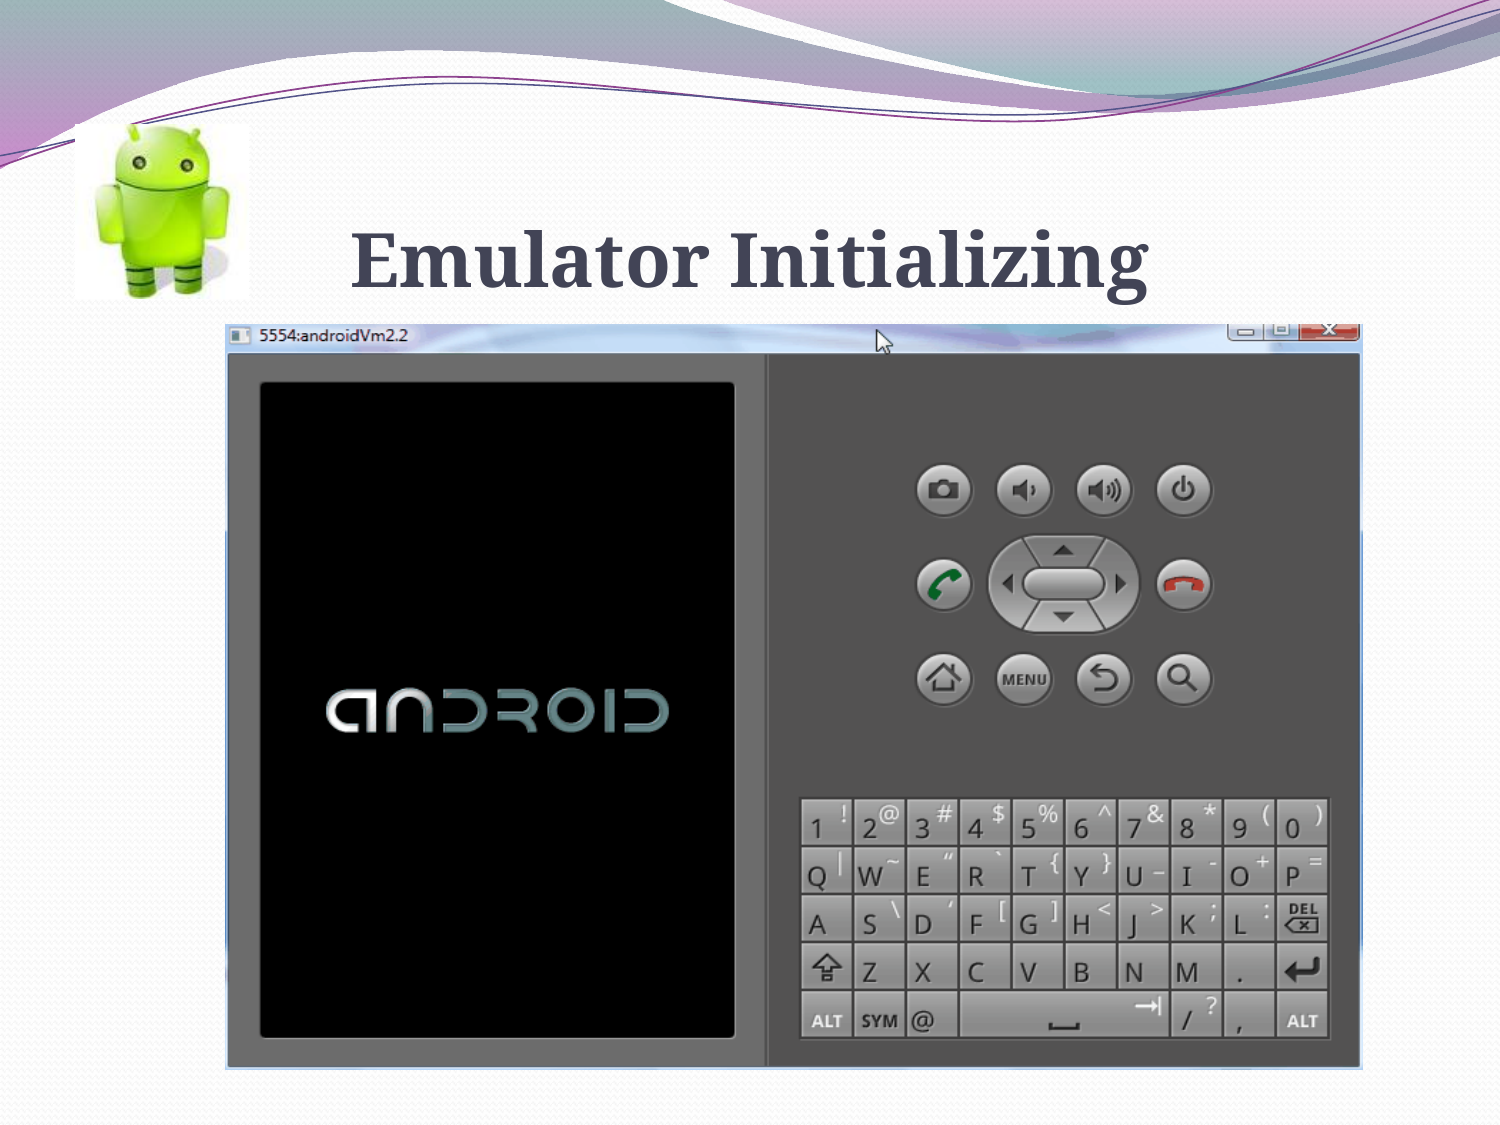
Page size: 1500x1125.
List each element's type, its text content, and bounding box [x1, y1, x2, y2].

picture [224, 324, 1363, 1070]
title Emulator Initializing [75, 115, 1425, 303]
